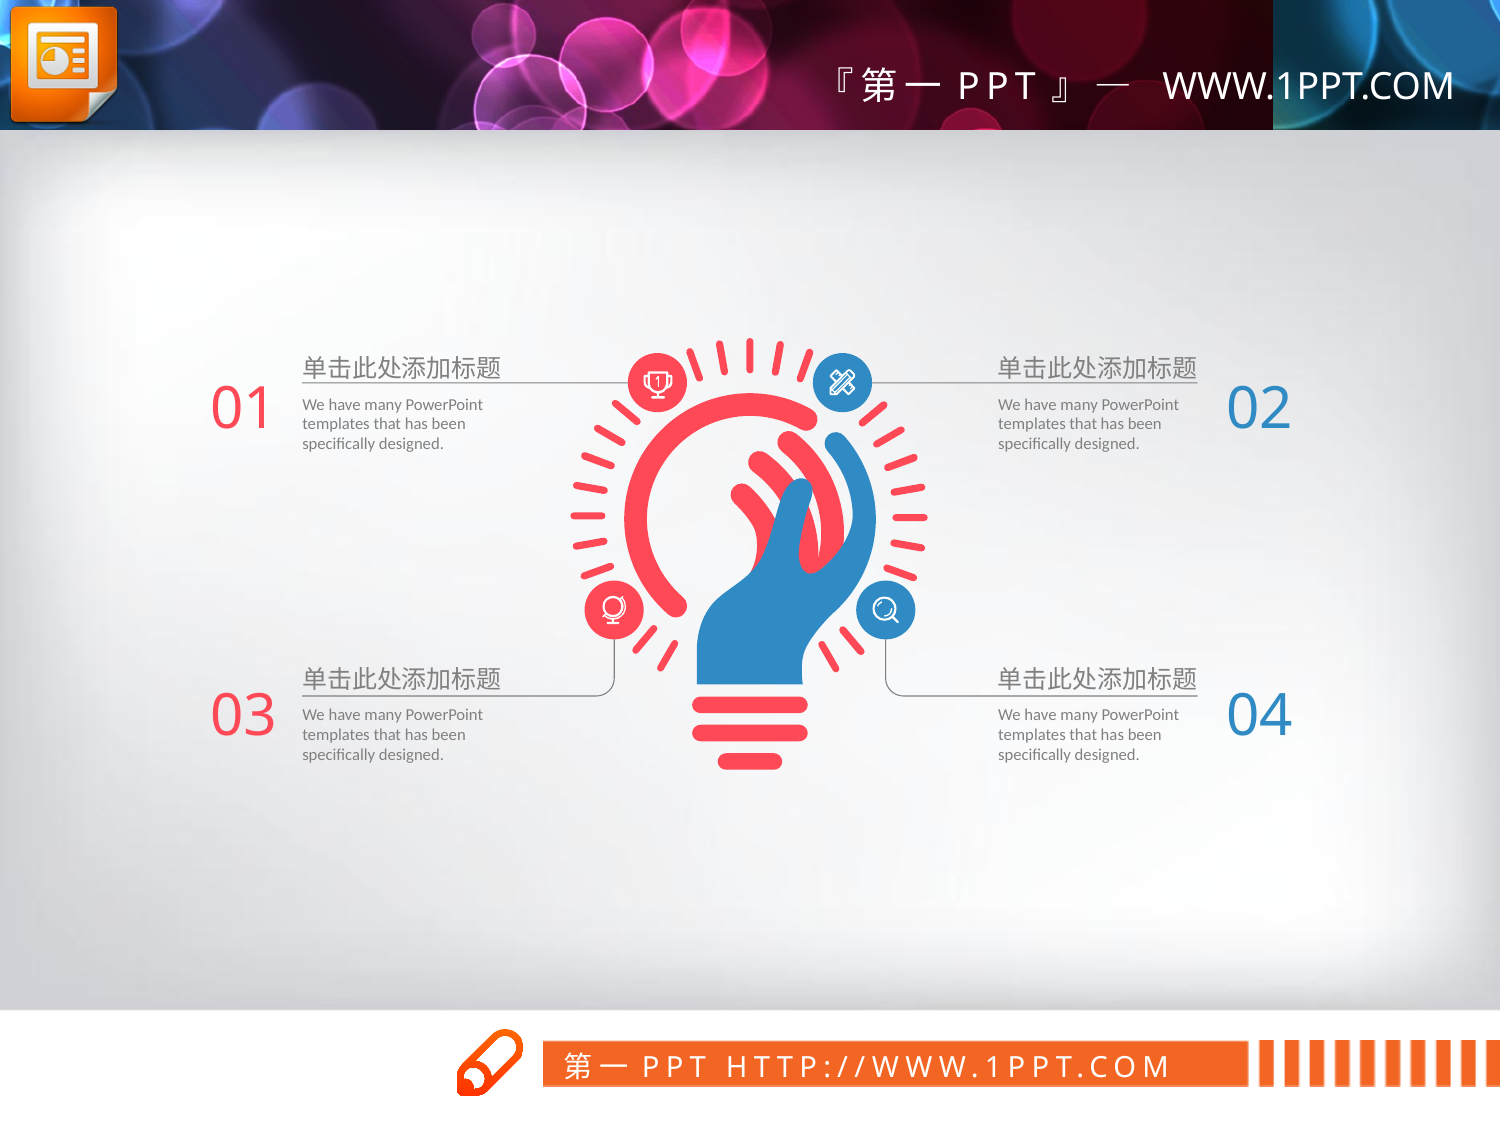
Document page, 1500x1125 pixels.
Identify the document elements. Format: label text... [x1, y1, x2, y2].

text_box 单击此处添加标题 [302, 663, 532, 694]
text_box We have many PowerPoint templates that has been specifically designed. [998, 393, 1198, 454]
text_box [302, 648, 565, 697]
picture [0, 0, 1500, 1012]
text_box 02 [1205, 362, 1314, 448]
text_box 04 [1205, 669, 1314, 755]
text_box 01 [189, 362, 298, 448]
text_box We have many PowerPoint templates that has been specifically designed. [302, 704, 502, 765]
text_box We have many PowerPoint templates that has been specifically designed. [998, 704, 1198, 765]
text_box 03 [189, 669, 298, 755]
text_box 单击此处添加标题 [997, 663, 1228, 694]
picture [543, 1040, 1500, 1087]
text_box [933, 647, 1198, 697]
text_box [570, 337, 928, 771]
text_box 单击此处添加标题 [997, 353, 1228, 384]
text_box We have many PowerPoint templates that has been specifically designed. [302, 393, 502, 454]
text_box 单击此处添加标题 [302, 353, 532, 384]
